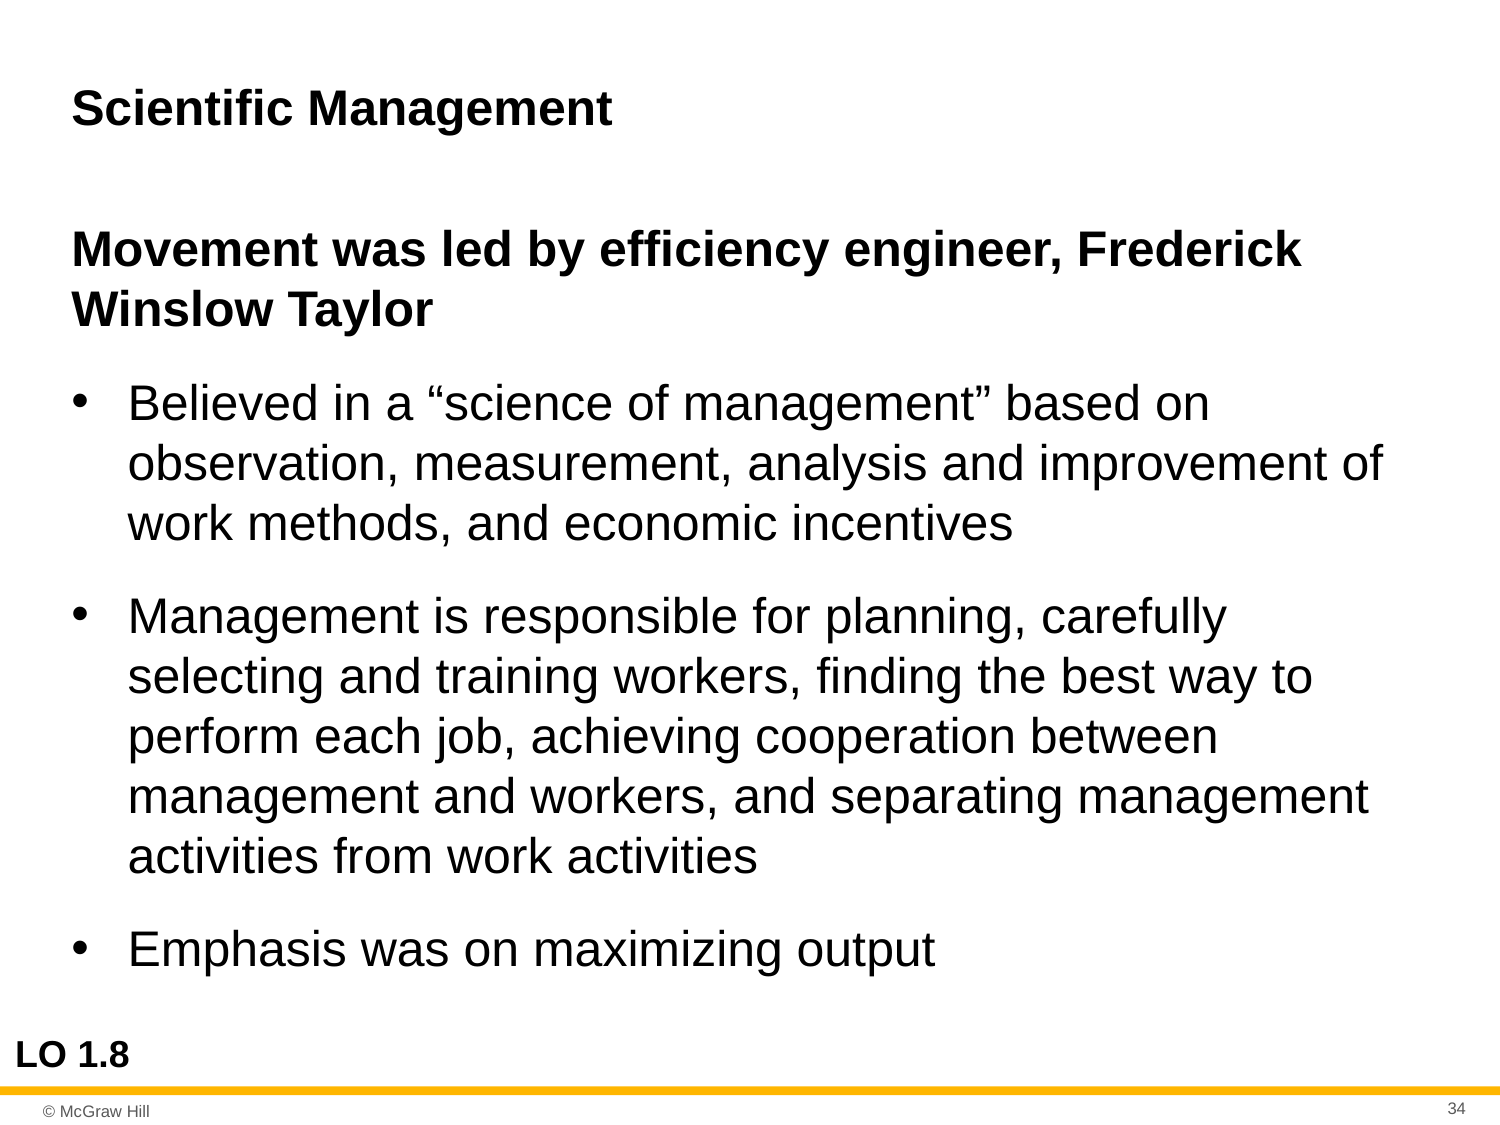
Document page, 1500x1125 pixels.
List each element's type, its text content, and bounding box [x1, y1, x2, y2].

list LO 1.8 [0, 1022, 197, 1085]
title Scientific Management [56, 50, 1444, 162]
list Movement was led by efficiency engineer, Frederick Winslow Taylor Believed in a “science of management” based on observation, measurement, analysis and improvement of work methods, and economic incentives Management is responsible for planning, carefully selecting and training workers, finding the best way to perform each job, achieving cooperation between management and workers, and separating management activities from work activities Emphasis was on maximizing output [56, 209, 1444, 1000]
